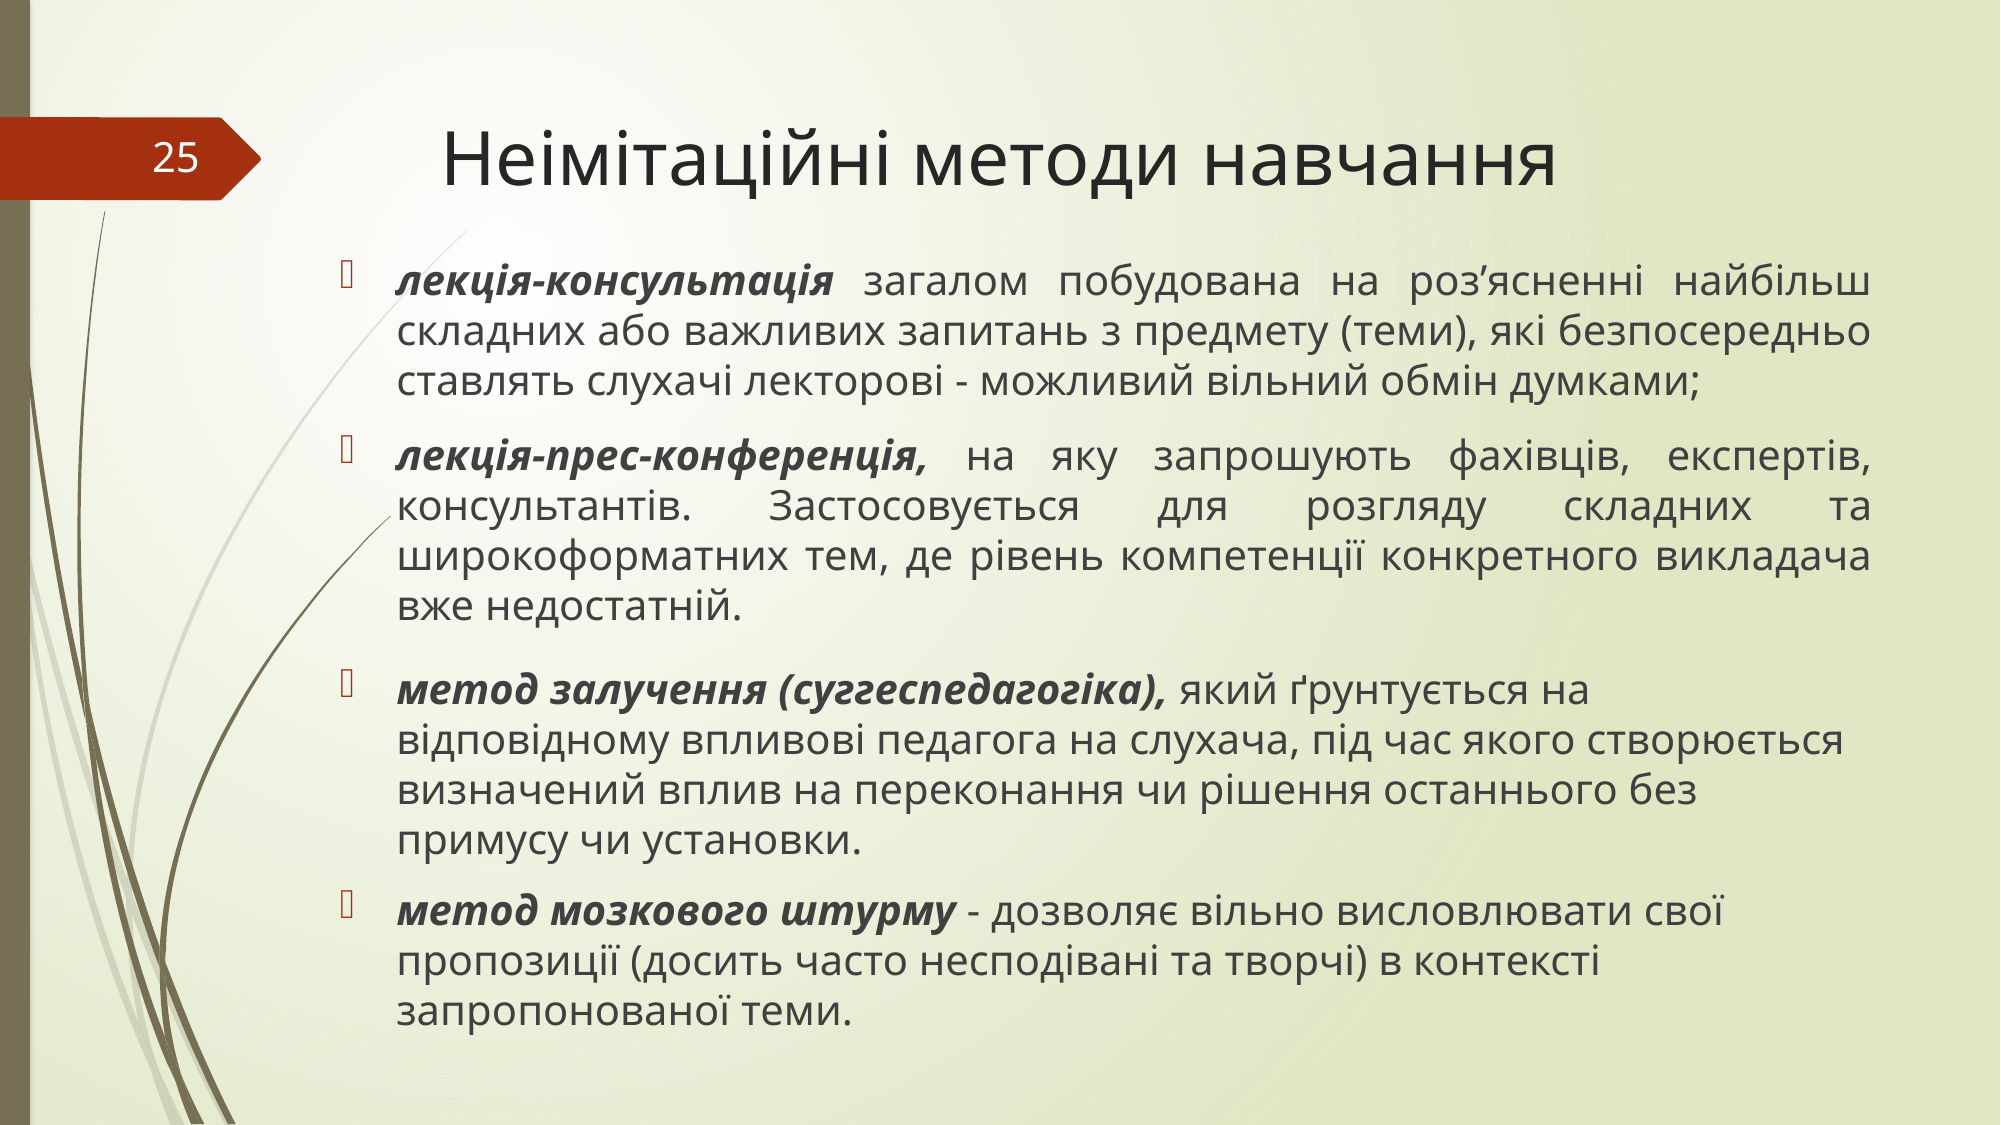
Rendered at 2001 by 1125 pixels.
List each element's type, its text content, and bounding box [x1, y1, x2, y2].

slide_number 25 [87, 129, 216, 190]
list лекція-консультація загалом побудована на роз’ясненні найбільш складних або важливих запитань з предмету (теми), які безпосередньо ставлять слухачі лекторові - можливий вільний обмін думками; лекція-прес-конференція, на яку запрошують фахівців, експертів, консультантів. Застосовується для розгляду складних та широкоформатних тем, де рівень компетенції конкретного викладача вже недостатній. метод залучення (суггеспедагогіка), який ґрунтується на відповідному впливові педагога на слухача, під час якого створюється визначений вплив на переконання чи рішення останнього без примусу чи установки. метод мозкового штурму - дозволяє вільно висловлювати свої пропозиції (досить часто несподівані та творчі) в контексті запропонованої теми. [324, 246, 1888, 1089]
title Неімітаційні методи навчання [425, 102, 1888, 313]
